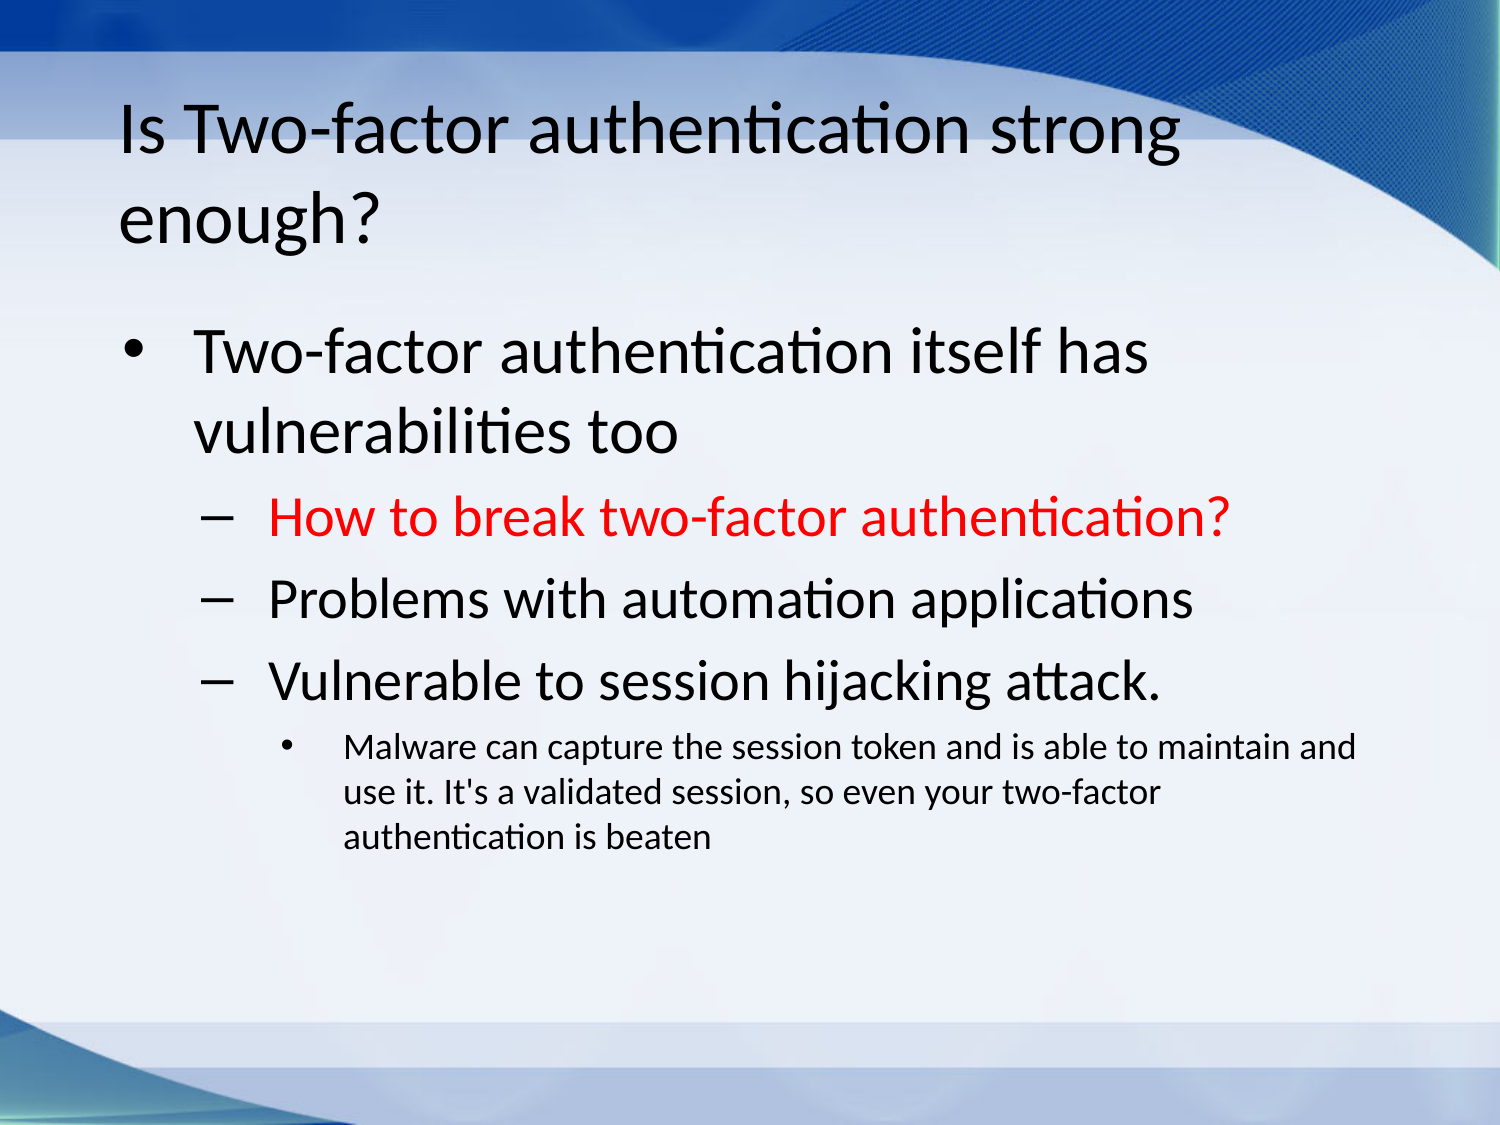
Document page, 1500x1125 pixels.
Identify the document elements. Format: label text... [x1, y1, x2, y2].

list Two-factor authentication itself has vulnerabilities too How to break two-factor authentication? Problems with automation applications Vulnerable to session hijacking attack. Malware can capture the session token and is able to maintain and use it. It's a validated session, so even your two-factor authentication is beaten [103, 299, 1397, 1014]
title Is Two-factor authentication strong enough? [103, 59, 1397, 278]
picture [0, 0, 1500, 1125]
